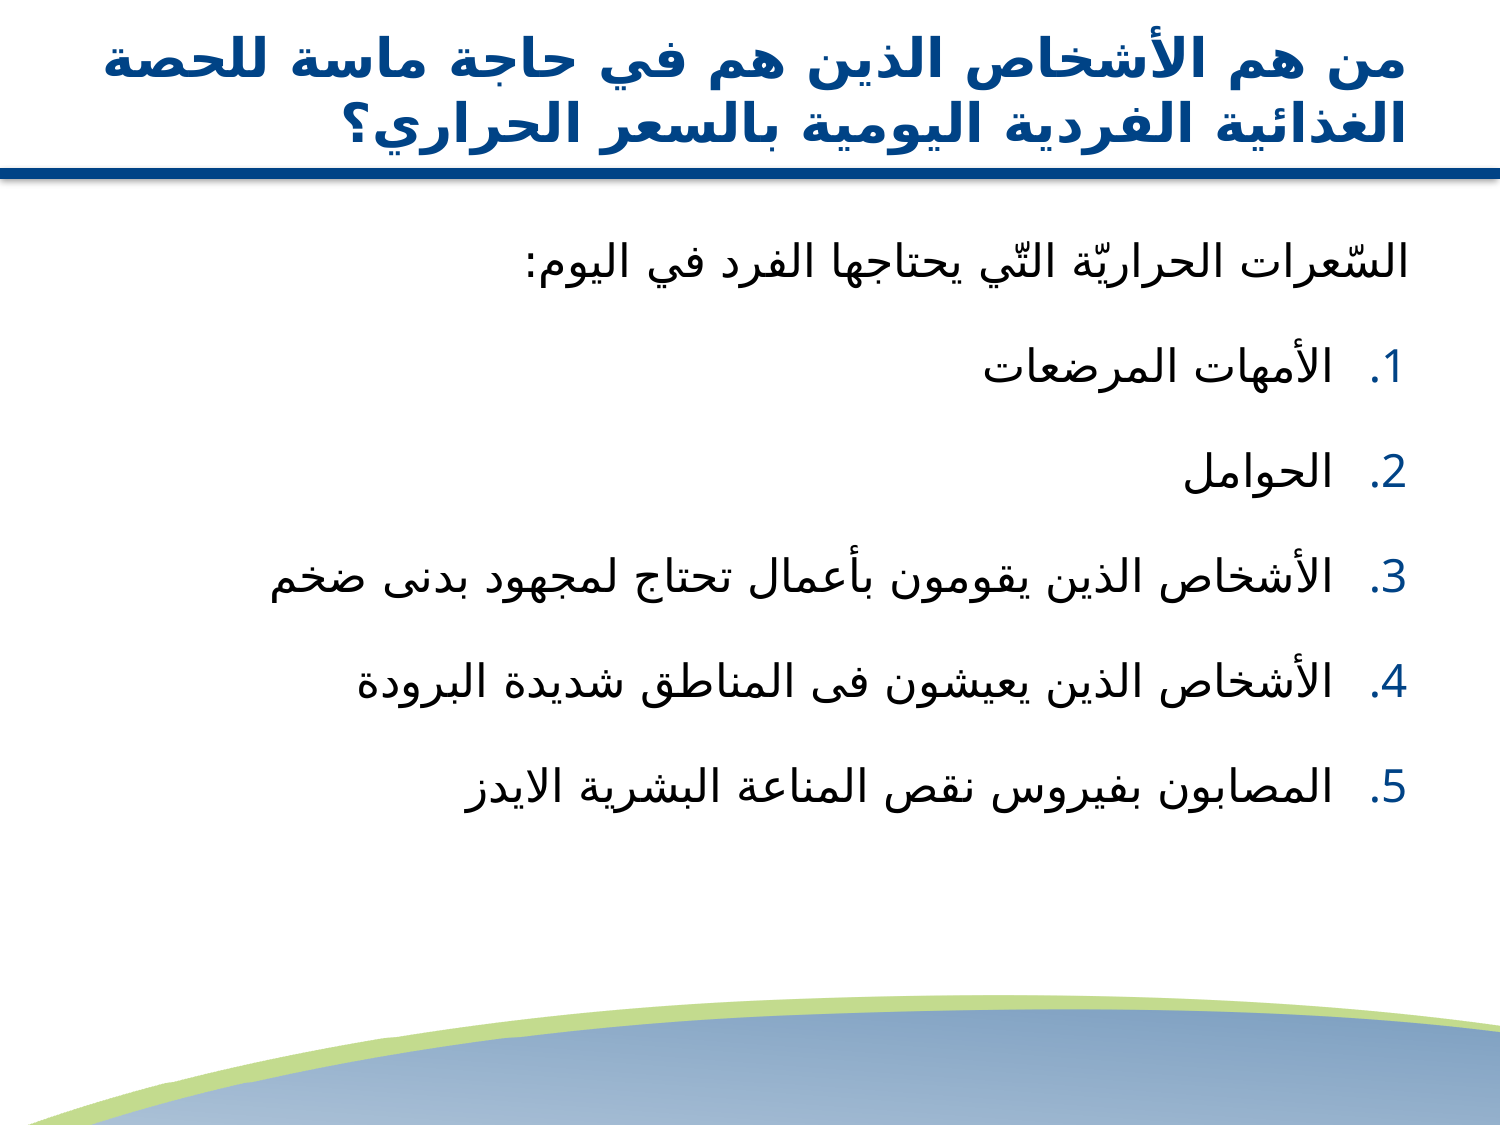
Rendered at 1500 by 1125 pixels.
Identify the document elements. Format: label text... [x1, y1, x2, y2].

title من هم الأشخاص الذين هم في حاجة ماسة للحصة الغذائية الفردية اليومية بالسعر الحراري؟ [22, 0, 1425, 178]
list السّعرات الحراريّة التّي يحتاجها الفرد في اليوم: الأمهات المرضعات الحوامل الأشخاص الذين يقومون بأعمال تحتاج لمجهود بدنى ضخم الأشخاص الذين يعيشون فى المناطق شديدة البرودة المصابون بفيروس نقص المناعة البشرية الايدز [75, 224, 1425, 1010]
picture [0, 993, 1500, 1125]
